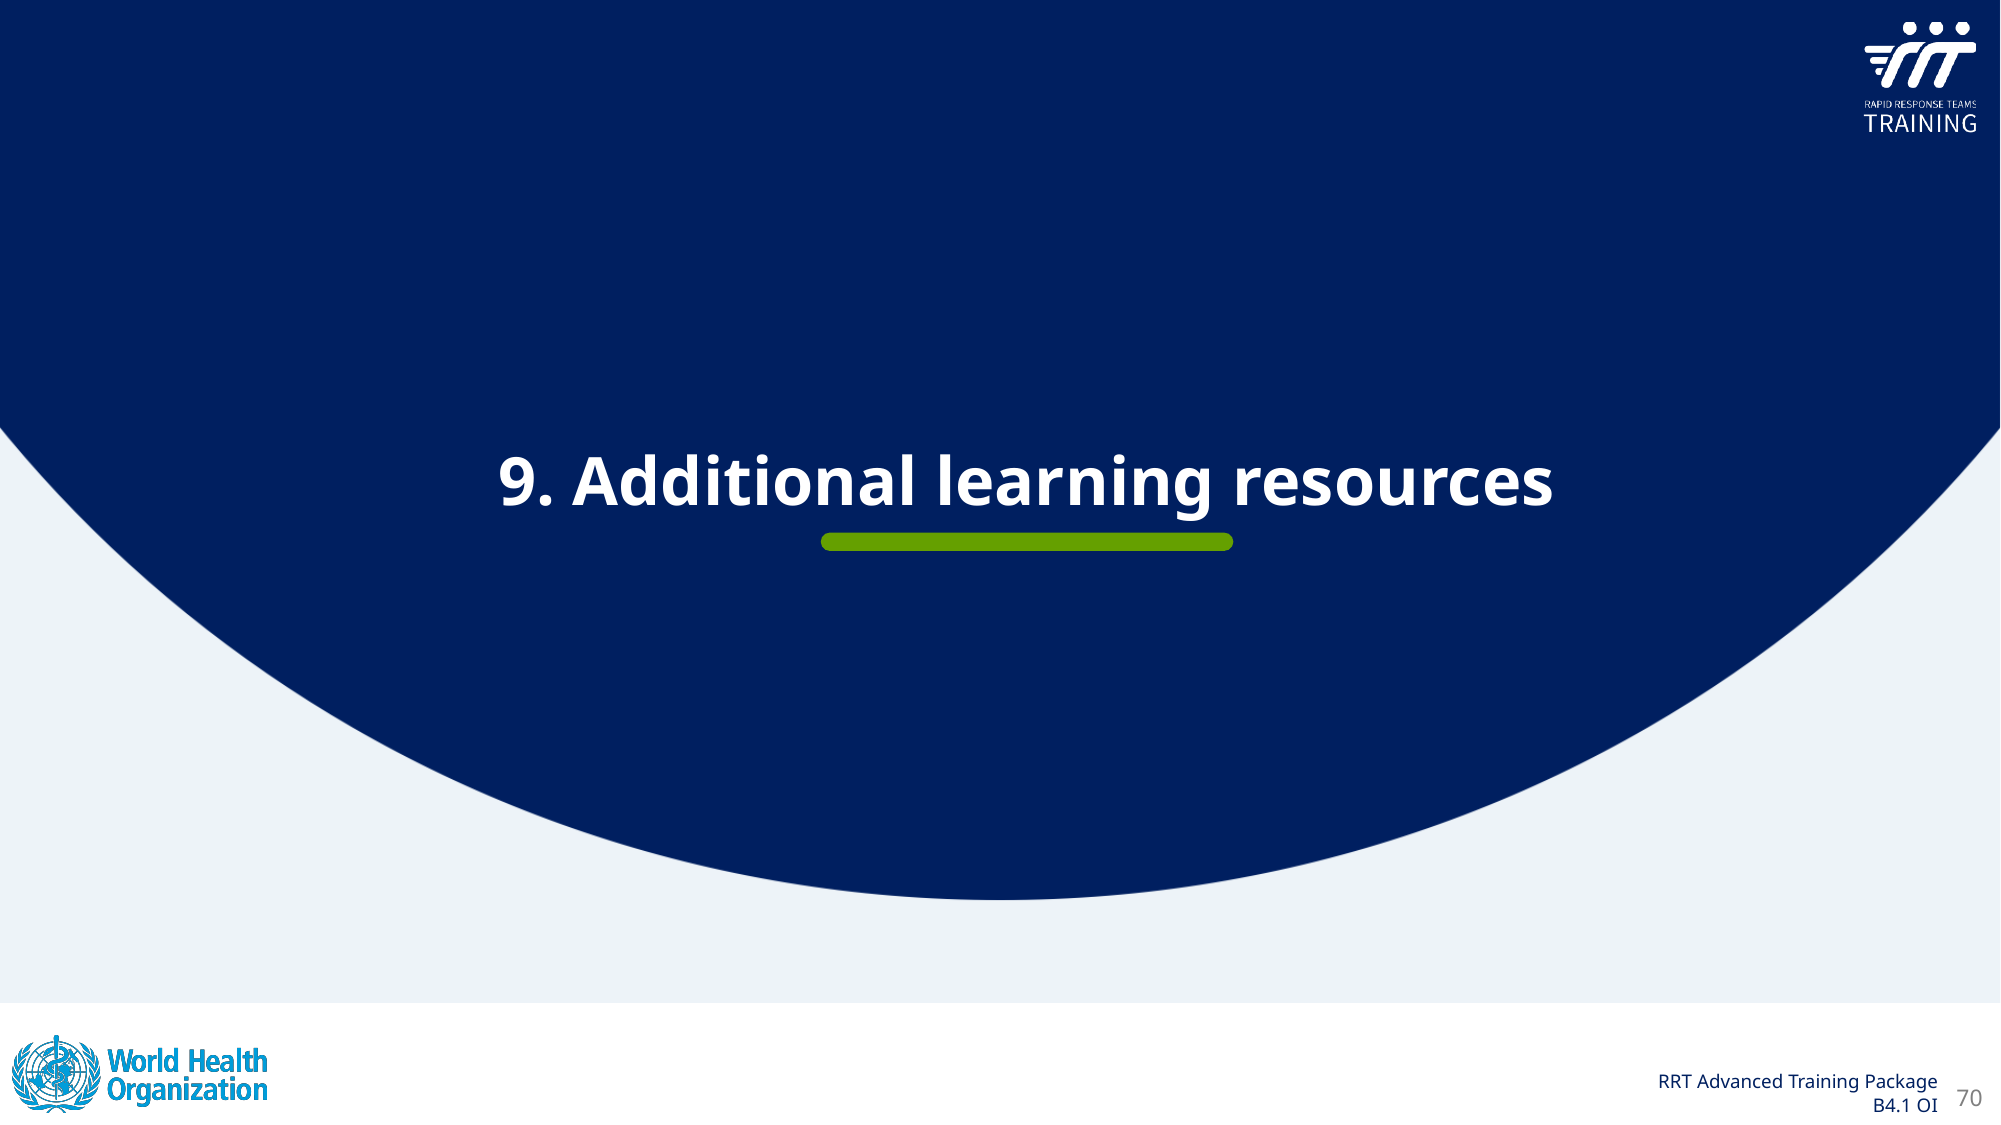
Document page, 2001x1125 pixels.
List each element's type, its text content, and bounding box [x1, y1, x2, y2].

picture [22, 1062, 26, 1077]
picture [71, 1053, 90, 1091]
picture [50, 1108, 62, 1113]
picture [0, 0, 2001, 1003]
picture [40, 1062, 47, 1070]
picture [46, 1056, 54, 1062]
picture [34, 1054, 43, 1078]
picture [36, 1088, 78, 1105]
picture [24, 1054, 36, 1087]
picture [59, 1035, 267, 1113]
picture [12, 1083, 48, 1113]
picture [12, 1035, 54, 1068]
picture [30, 1083, 37, 1091]
list 9. Additional learning resources [95, 337, 1959, 631]
